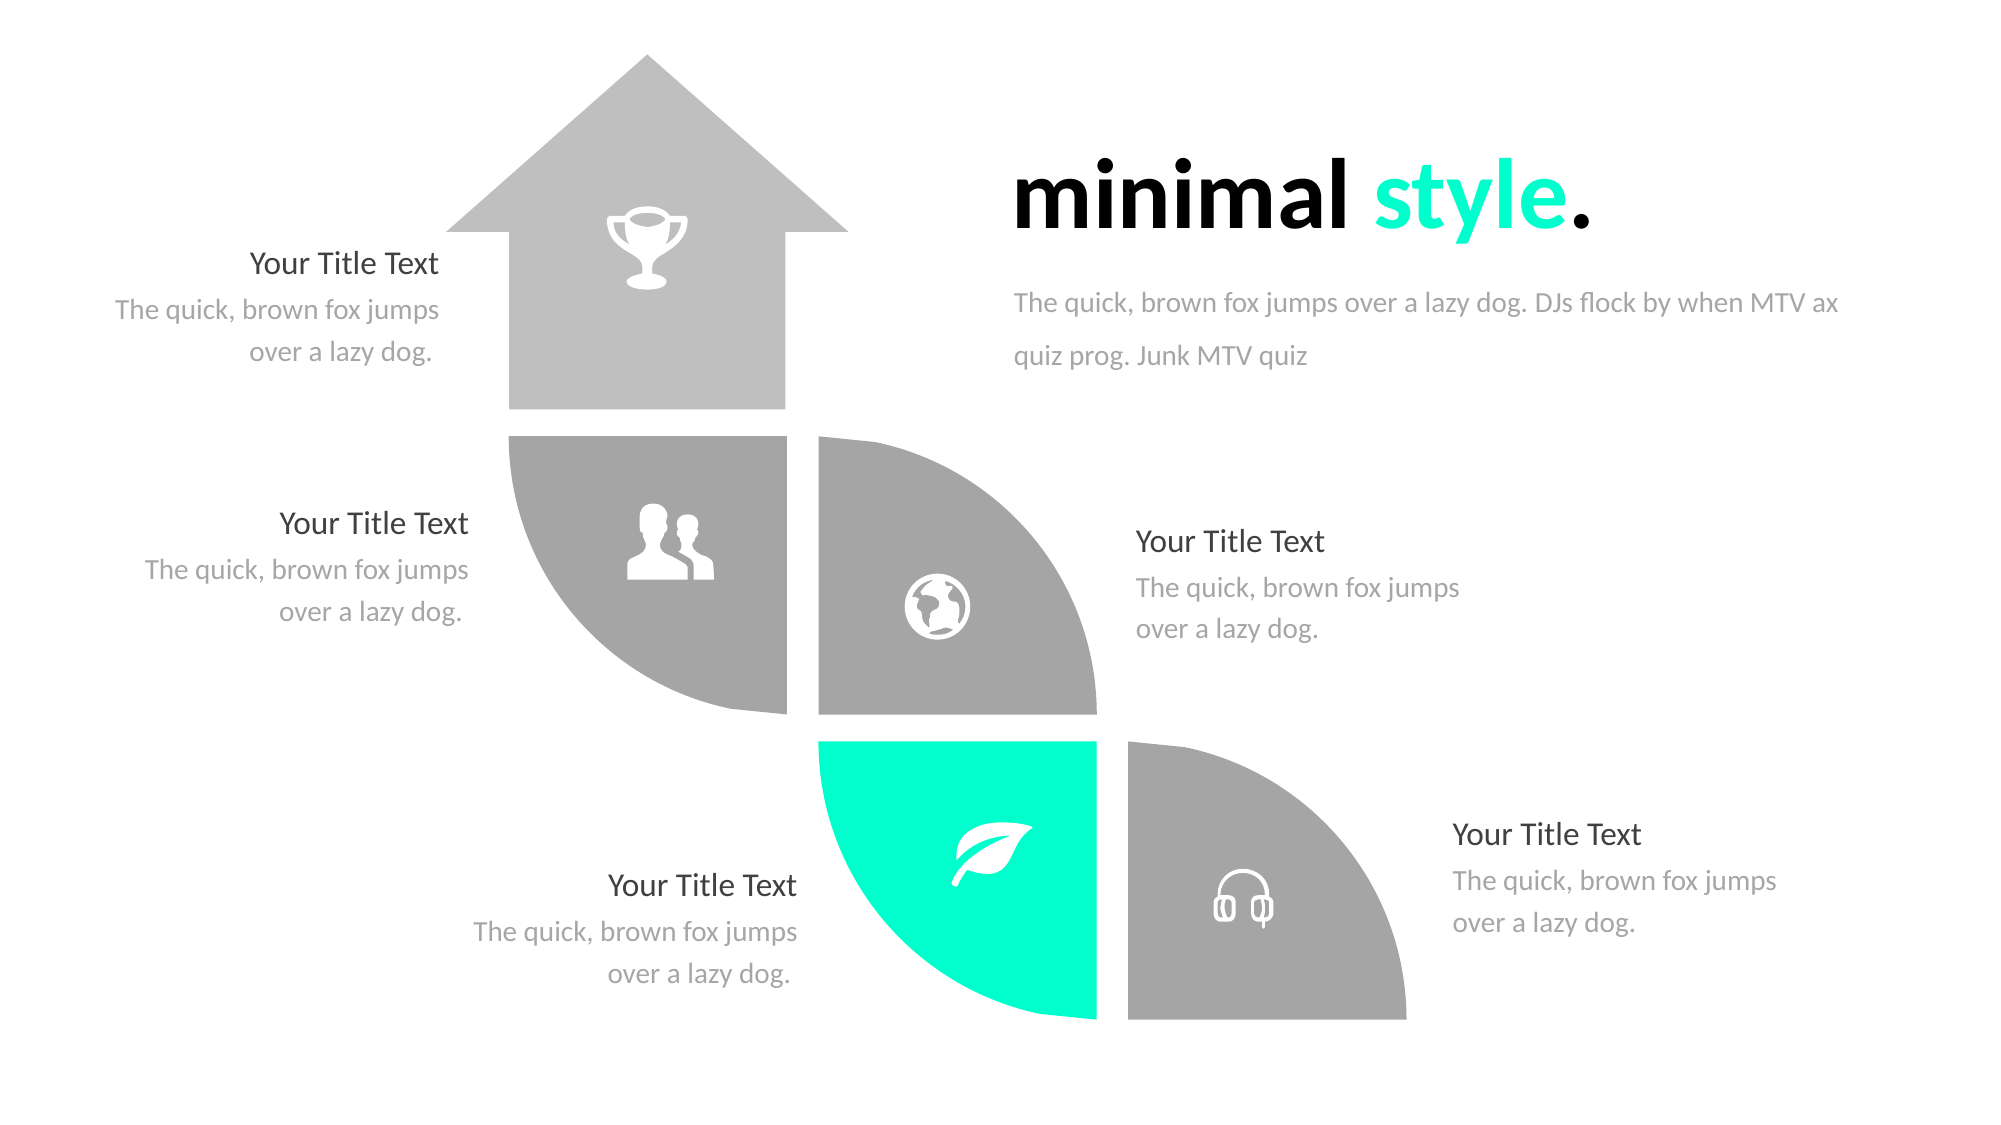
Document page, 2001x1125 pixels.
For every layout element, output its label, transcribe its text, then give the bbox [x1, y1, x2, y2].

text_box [51, 225, 455, 373]
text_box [446, 54, 1407, 1020]
text_box minimal style. [1407, 121, 1611, 256]
text_box The quick, brown fox jumps over a lazy dog. DJs flock by when MTV ax quiz prog. Junk MTV quiz [1407, 258, 1890, 379]
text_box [1121, 503, 1524, 654]
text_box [81, 485, 485, 633]
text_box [409, 847, 813, 995]
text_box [1437, 796, 1841, 947]
